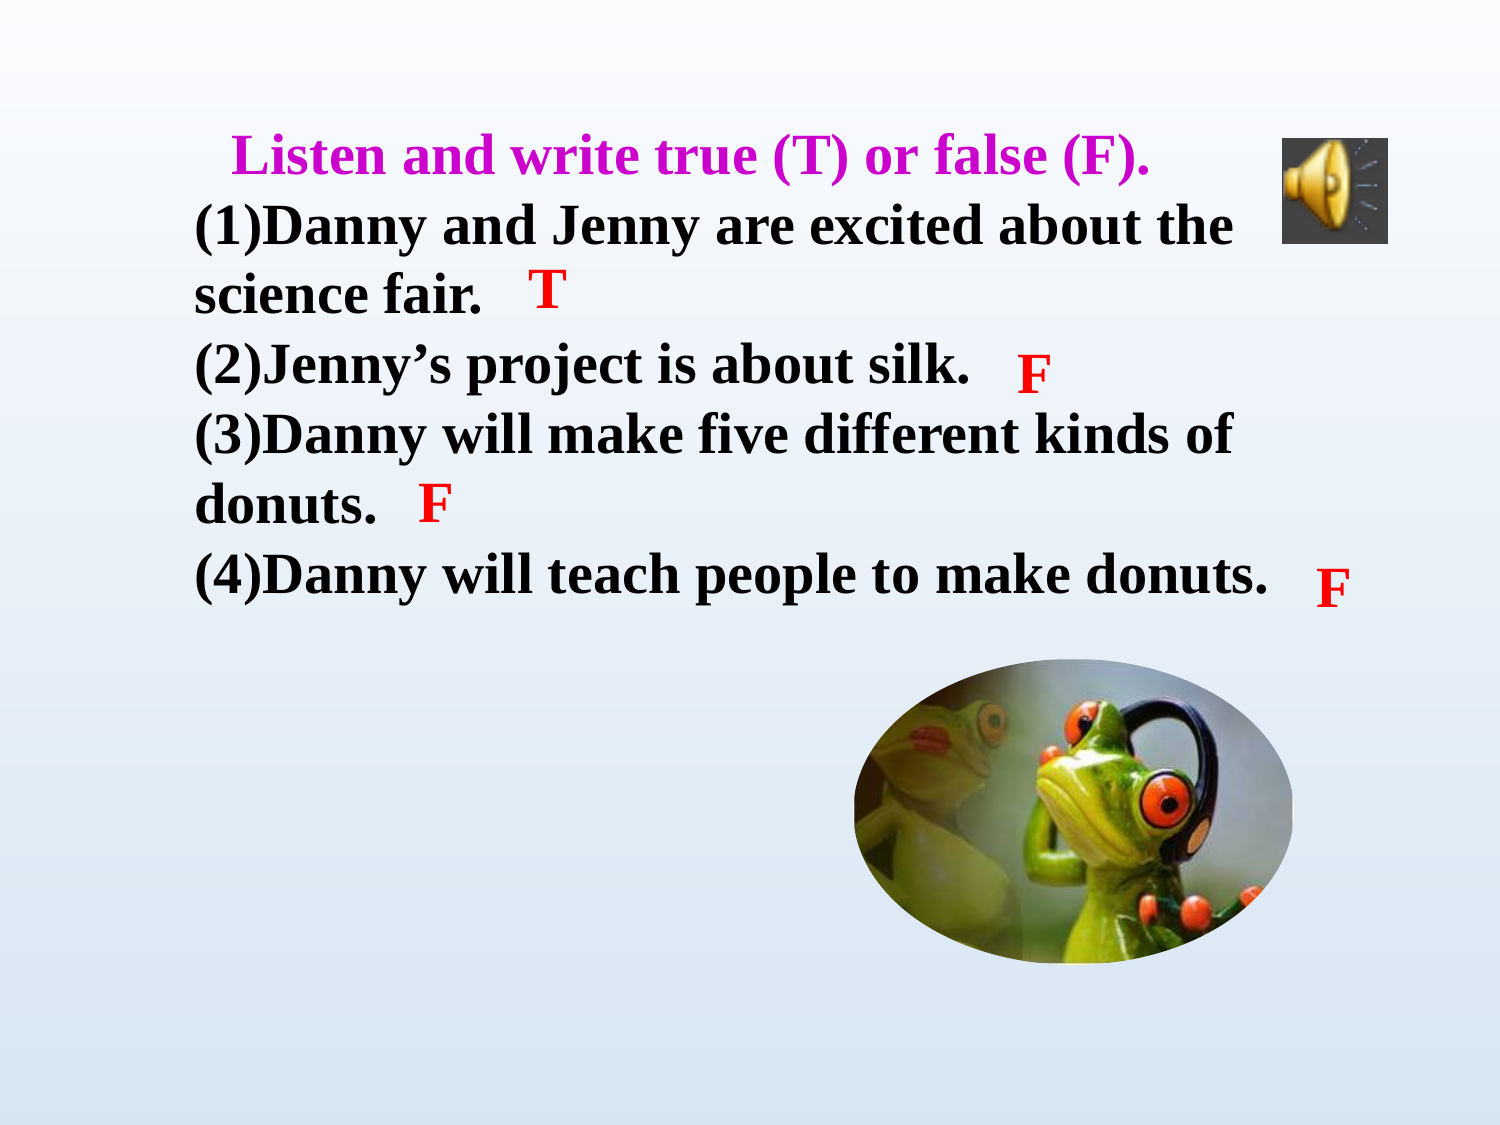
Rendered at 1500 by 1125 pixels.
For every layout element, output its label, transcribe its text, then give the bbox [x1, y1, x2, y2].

text_box F [403, 457, 469, 542]
picture [1281, 137, 1390, 246]
text_box F [1002, 327, 1069, 413]
text_box T [513, 243, 597, 328]
text_box Listen and write true (T) or false (F). (1)Danny and Jenny are excited about the science fair. (2)Jenny’s project is about silk. (3)Danny will make five different kinds of donuts. (4)Danny will teach people to make donuts. [179, 108, 1334, 683]
picture [852, 658, 1295, 966]
text_box F [1264, 542, 1334, 627]
